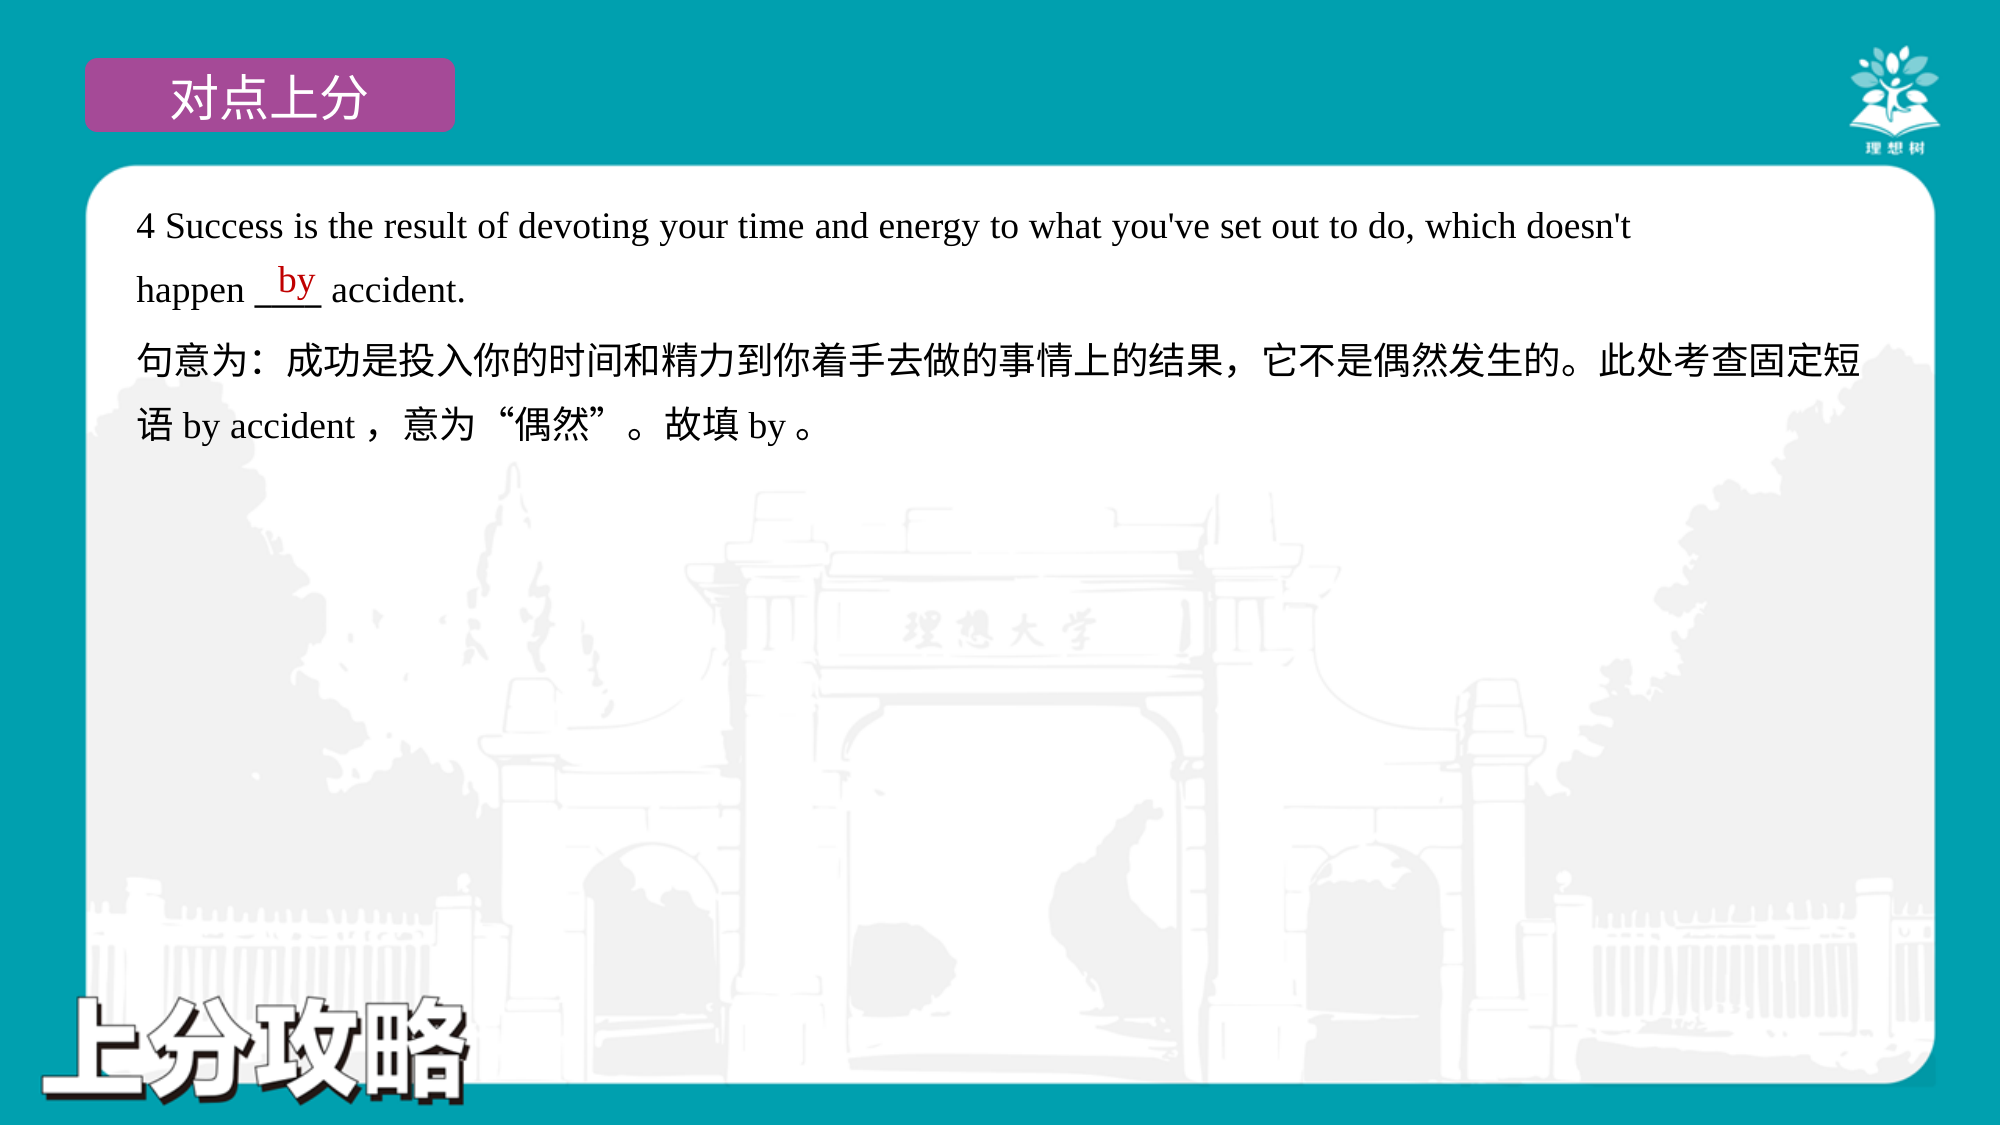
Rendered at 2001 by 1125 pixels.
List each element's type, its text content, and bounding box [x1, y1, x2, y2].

picture [0, 0, 2000, 1125]
text_box by [264, 235, 330, 294]
text_box 4 Success is the result of devoting your time and energy to what you've set out to do, which doesn't happen ____ accident. [136, 176, 1865, 304]
text_box 句意为：成功是投入你的时间和精力到你着手去做的事情上的结果，它不是偶然发生的。此处考查固定短 语by accident，意为“偶然”。故填by。 [136, 312, 1865, 440]
